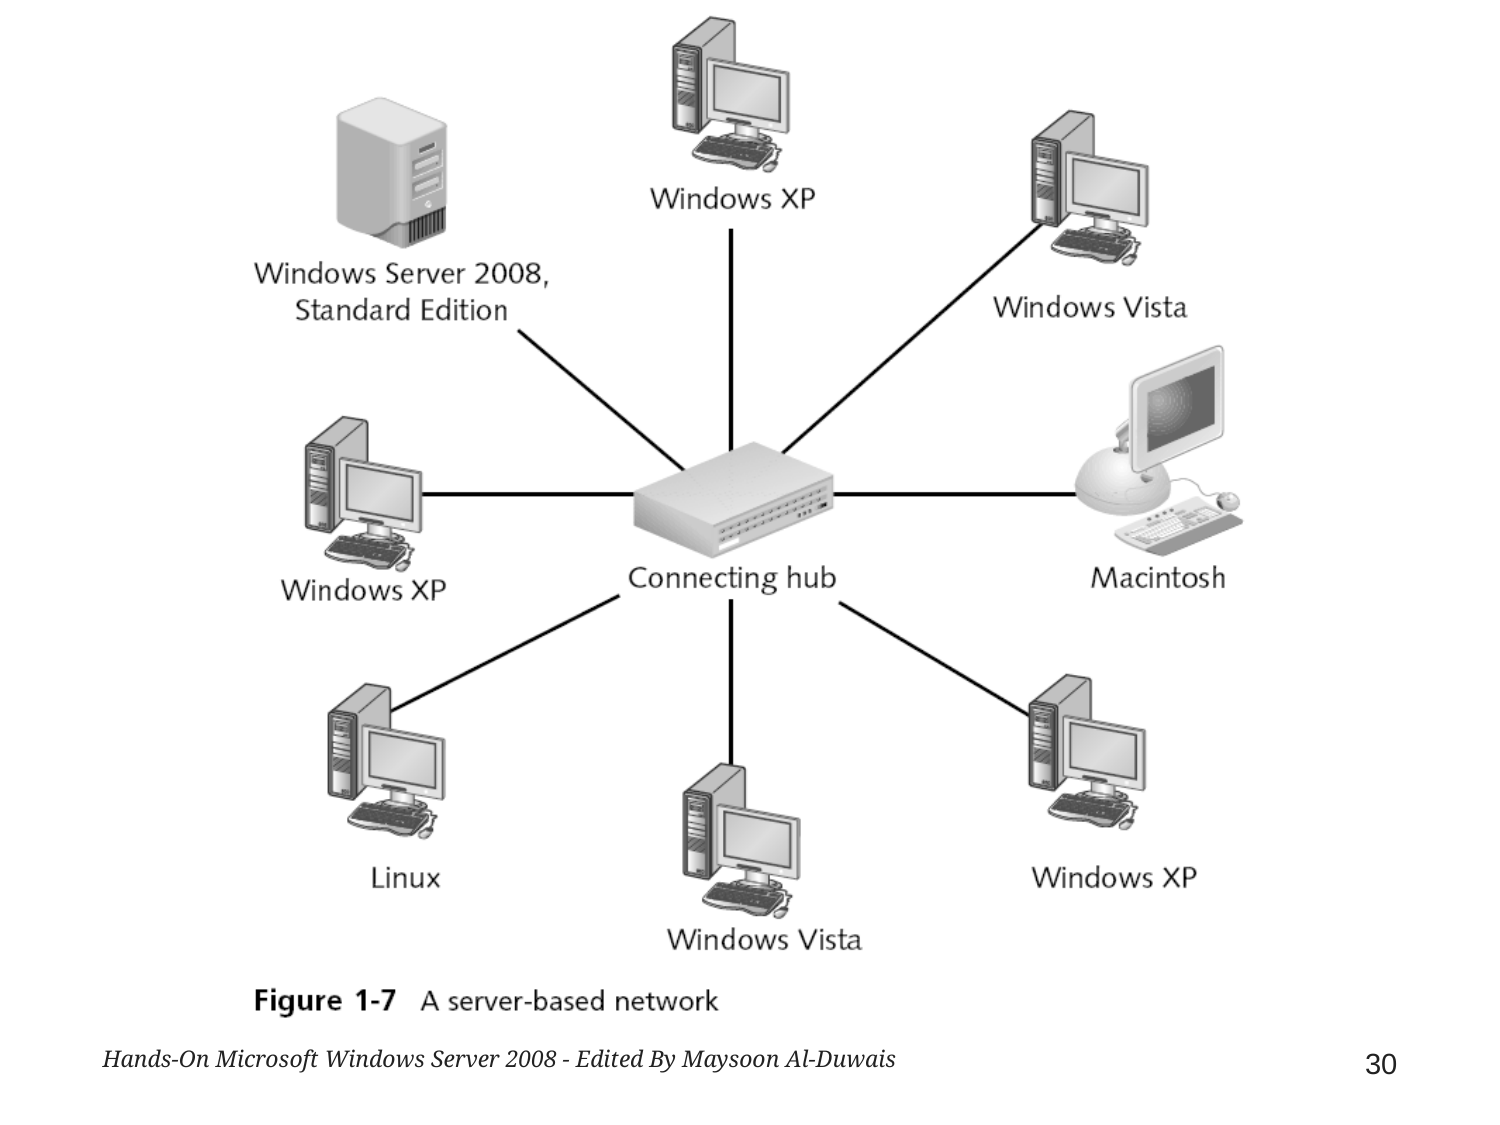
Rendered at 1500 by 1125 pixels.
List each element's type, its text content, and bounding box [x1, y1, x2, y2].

picture [249, 12, 1251, 1029]
footer Hands-On Microsoft Windows Server 2008 - Edited By Maysoon Al-Duwais [87, 1037, 1051, 1101]
slide_number 30 [1074, 1037, 1413, 1101]
